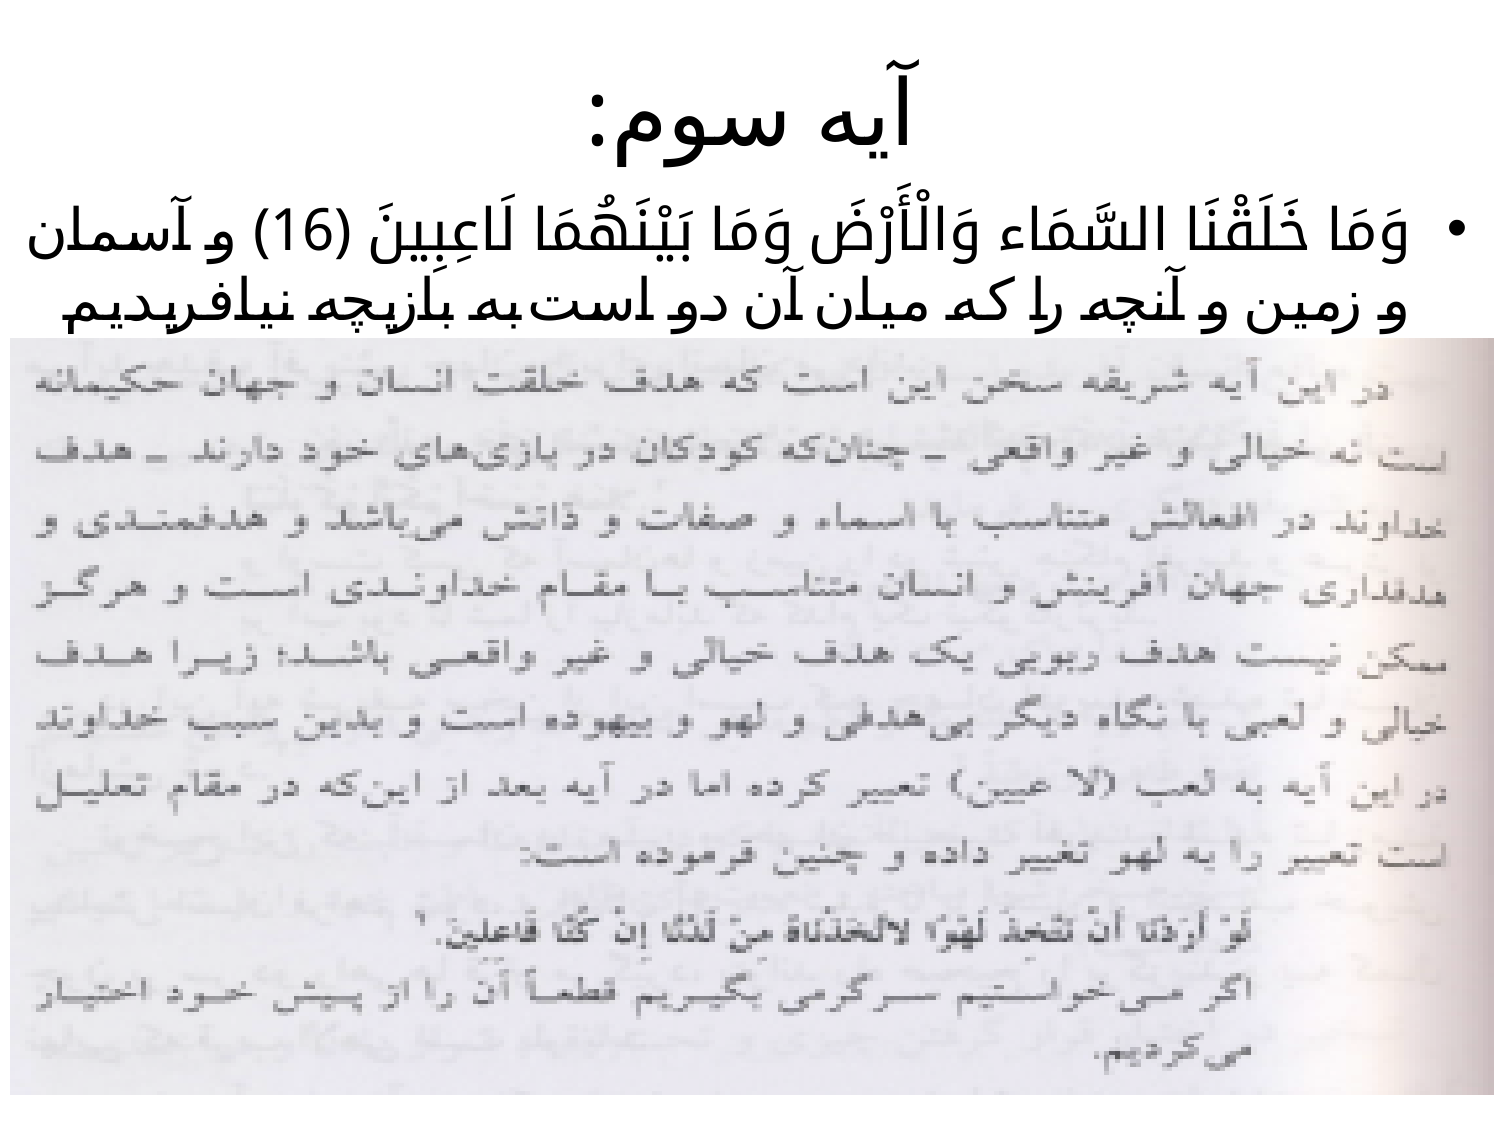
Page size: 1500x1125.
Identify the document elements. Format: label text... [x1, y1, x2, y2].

list وَمَا خَلَقْنَا السَّمَاء وَالْأَرْضَ وَمَا بَيْنَهُمَا لَاعِبِينَ ﴿16﴾ و آسمان و زمين و آنچه را كه ميان آن دو است به بازيچه نيافريديم (16) [0, 184, 1483, 1120]
picture [10, 337, 1494, 1095]
title آیه سوم: [75, 45, 1425, 173]
